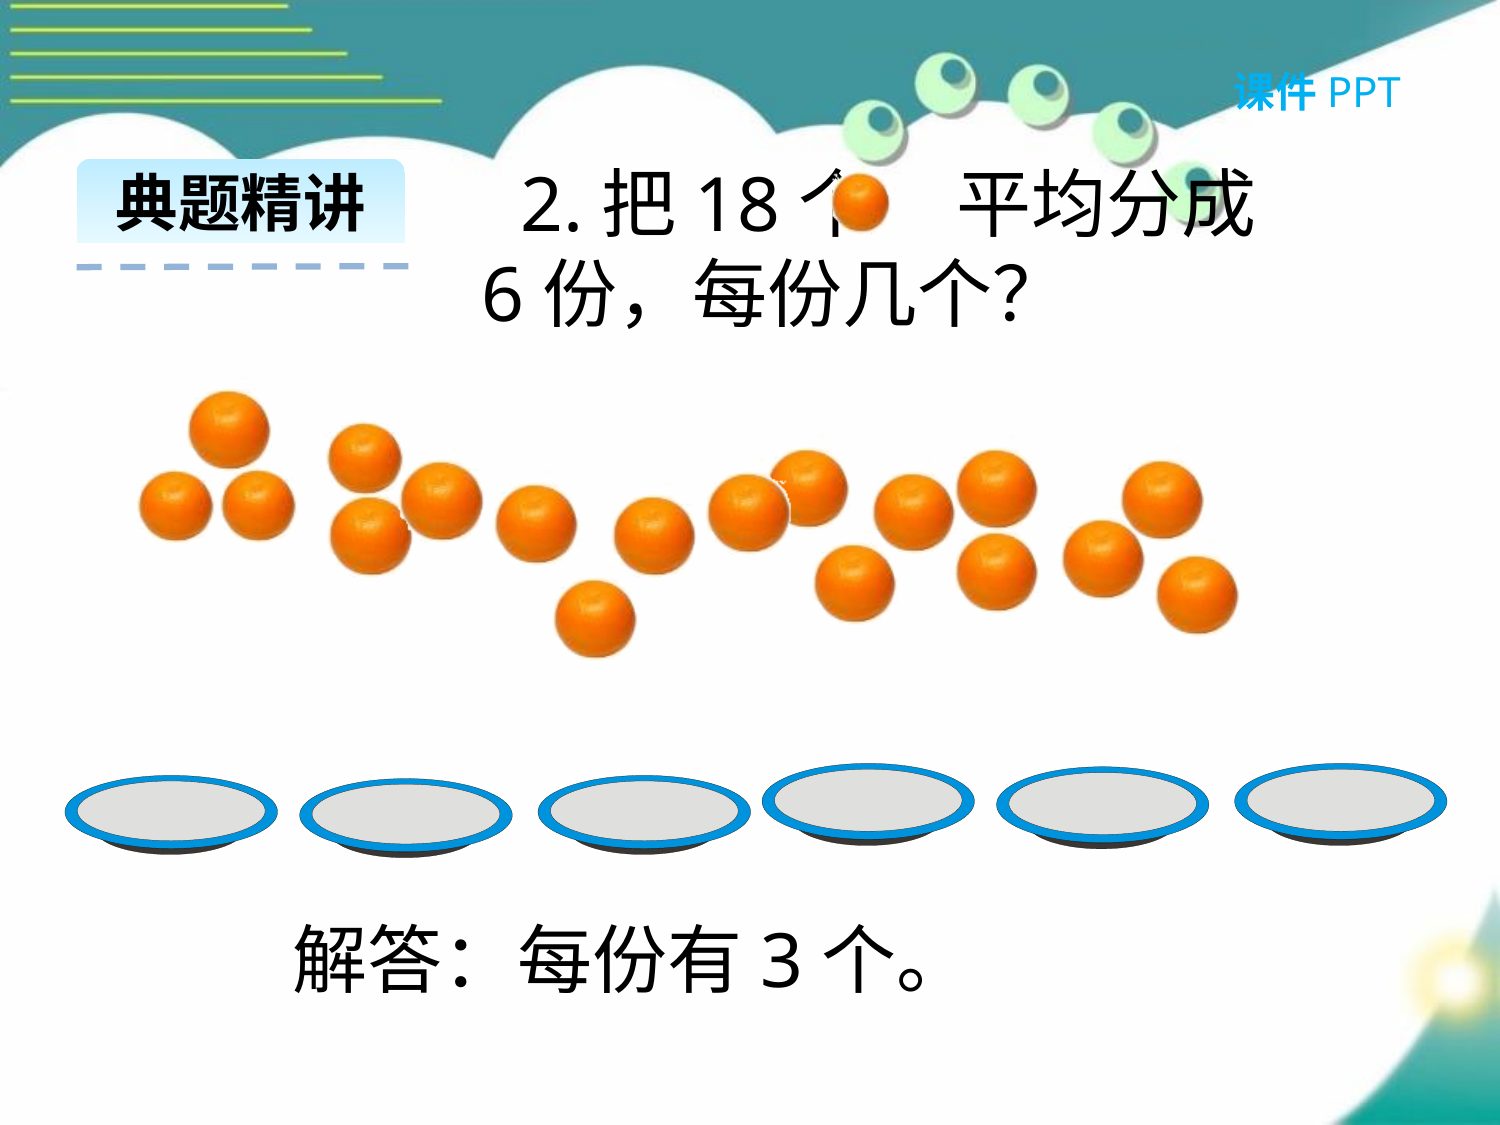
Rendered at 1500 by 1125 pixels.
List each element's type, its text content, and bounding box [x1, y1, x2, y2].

text_box 典题精讲 [76, 158, 405, 244]
text_box 2.把18个 平均分成6份，每份几个？ [466, 149, 1293, 344]
picture [0, 0, 1500, 1125]
text_box 解答：每份有3个。 [277, 905, 1298, 1010]
text_box 课件PPT [1218, 58, 1418, 124]
